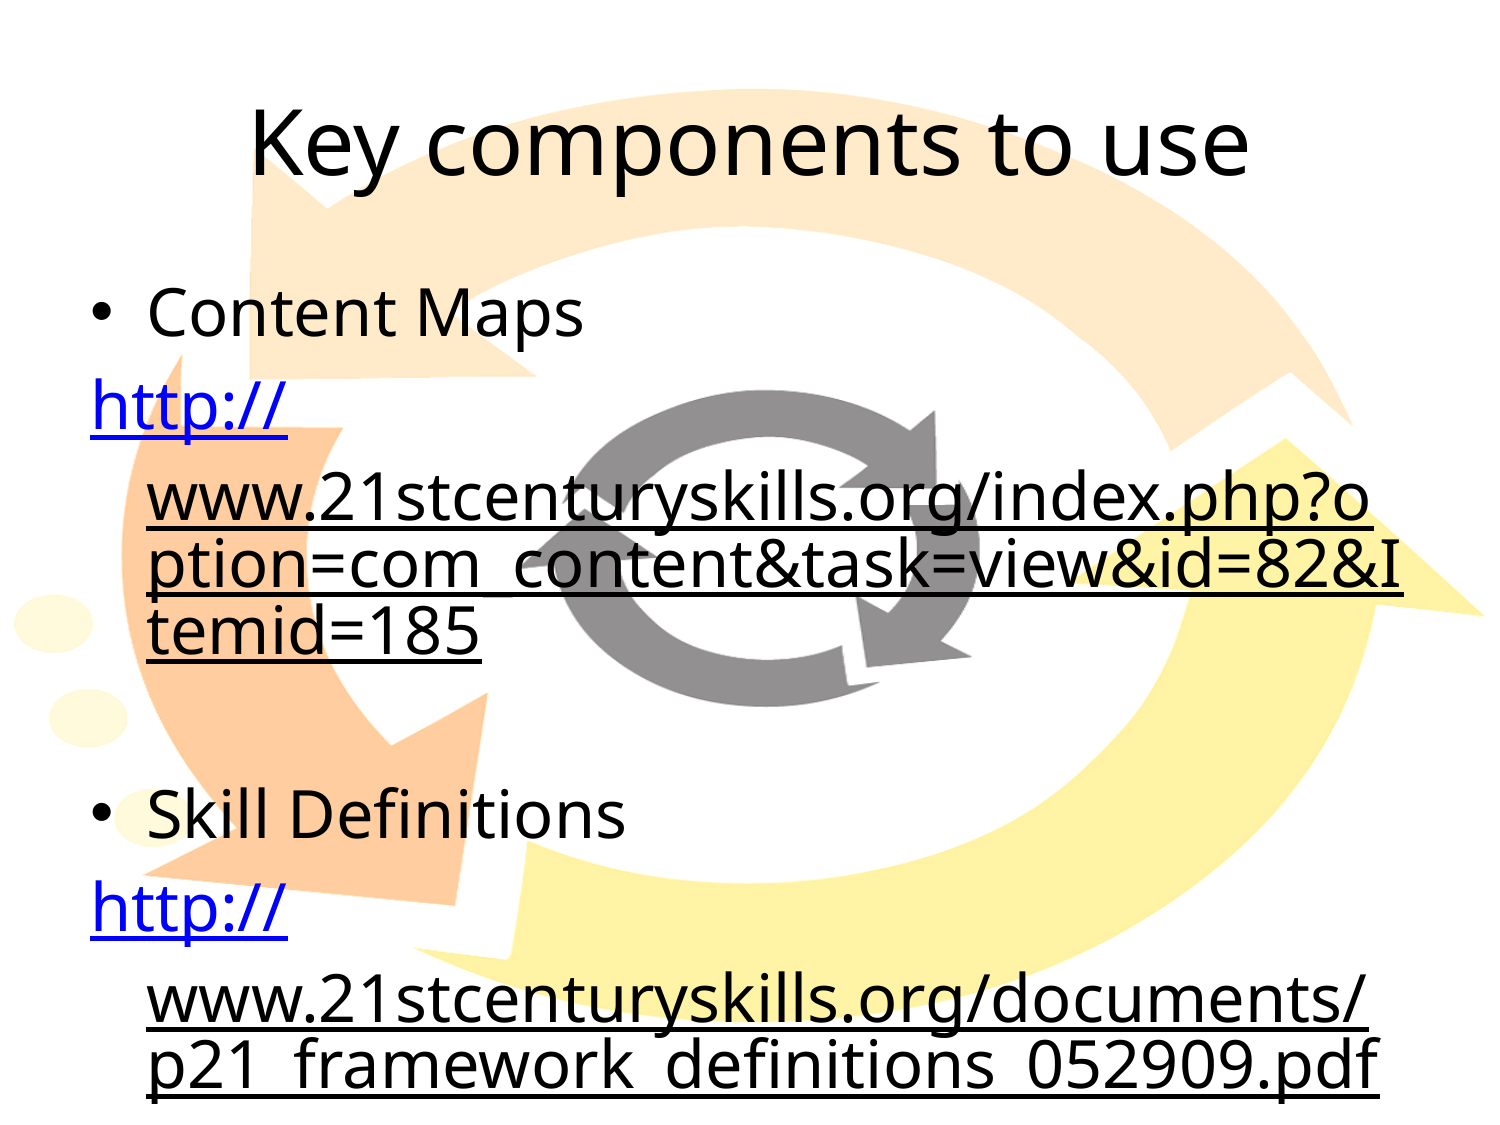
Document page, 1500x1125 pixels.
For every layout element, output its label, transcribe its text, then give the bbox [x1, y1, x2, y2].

title Key components to use [74, 44, 1426, 233]
list Content Maps http://www.21stcenturyskills.org/index.php?option=com_content&task=view&id=82&Itemid=185 Skill Definitions http://www.21stcenturyskills.org/documents/p21_framework_definitions_052909.pdf [74, 262, 1426, 1006]
